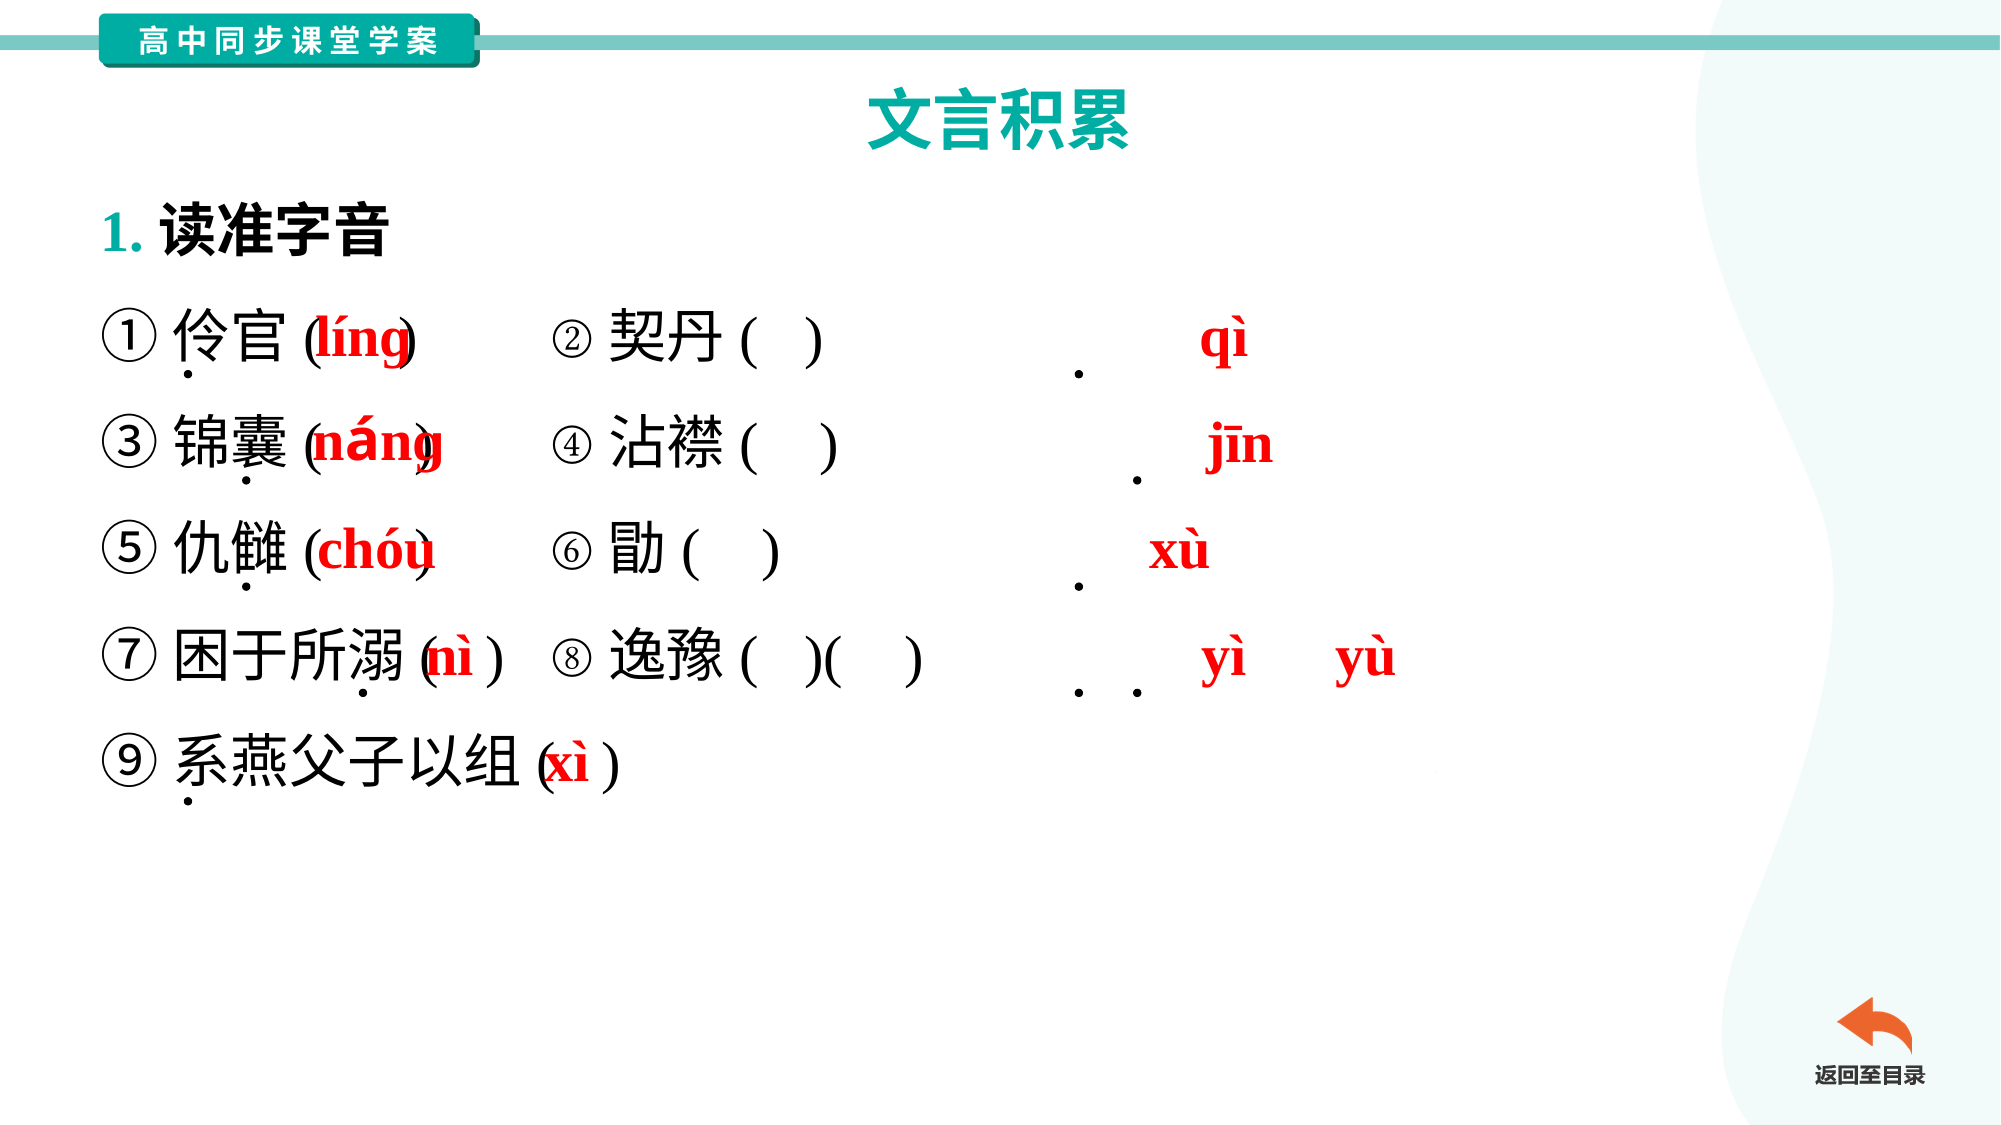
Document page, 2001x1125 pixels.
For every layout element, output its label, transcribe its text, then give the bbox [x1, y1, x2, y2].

text_box [1074, 688, 1084, 698]
text_box [358, 688, 368, 698]
text_box [1133, 688, 1142, 698]
text_box nì [404, 582, 496, 687]
text_box yì [1180, 582, 1269, 687]
text_box [1074, 369, 1084, 379]
picture [0, 0, 2000, 1125]
text_box [242, 476, 251, 485]
text_box yù [1313, 582, 1419, 687]
text_box jīn [1184, 370, 1296, 475]
text_box [183, 797, 193, 806]
text_box 文言积累 [100, 76, 1899, 156]
text_box [1133, 476, 1142, 485]
text_box xù [1128, 476, 1233, 581]
text_box [183, 369, 193, 379]
text_box línɡ [293, 263, 434, 369]
text_box 1.读准字音 ①伶官( ) ②契丹( ) ③锦囊( ) ④沾襟( ) ⑤仇雠( ) ⑥勖( ) ⑦困于所溺( ) ⑧逸豫( )( ) ⑨系燕父子以组( ) [100, 156, 1899, 794]
text_box nánɡ [293, 370, 463, 473]
text_box [242, 582, 251, 591]
text_box xì [522, 688, 611, 794]
text_box [1074, 582, 1084, 591]
text_box chóu [295, 476, 459, 581]
text_box qì [1178, 263, 1270, 369]
